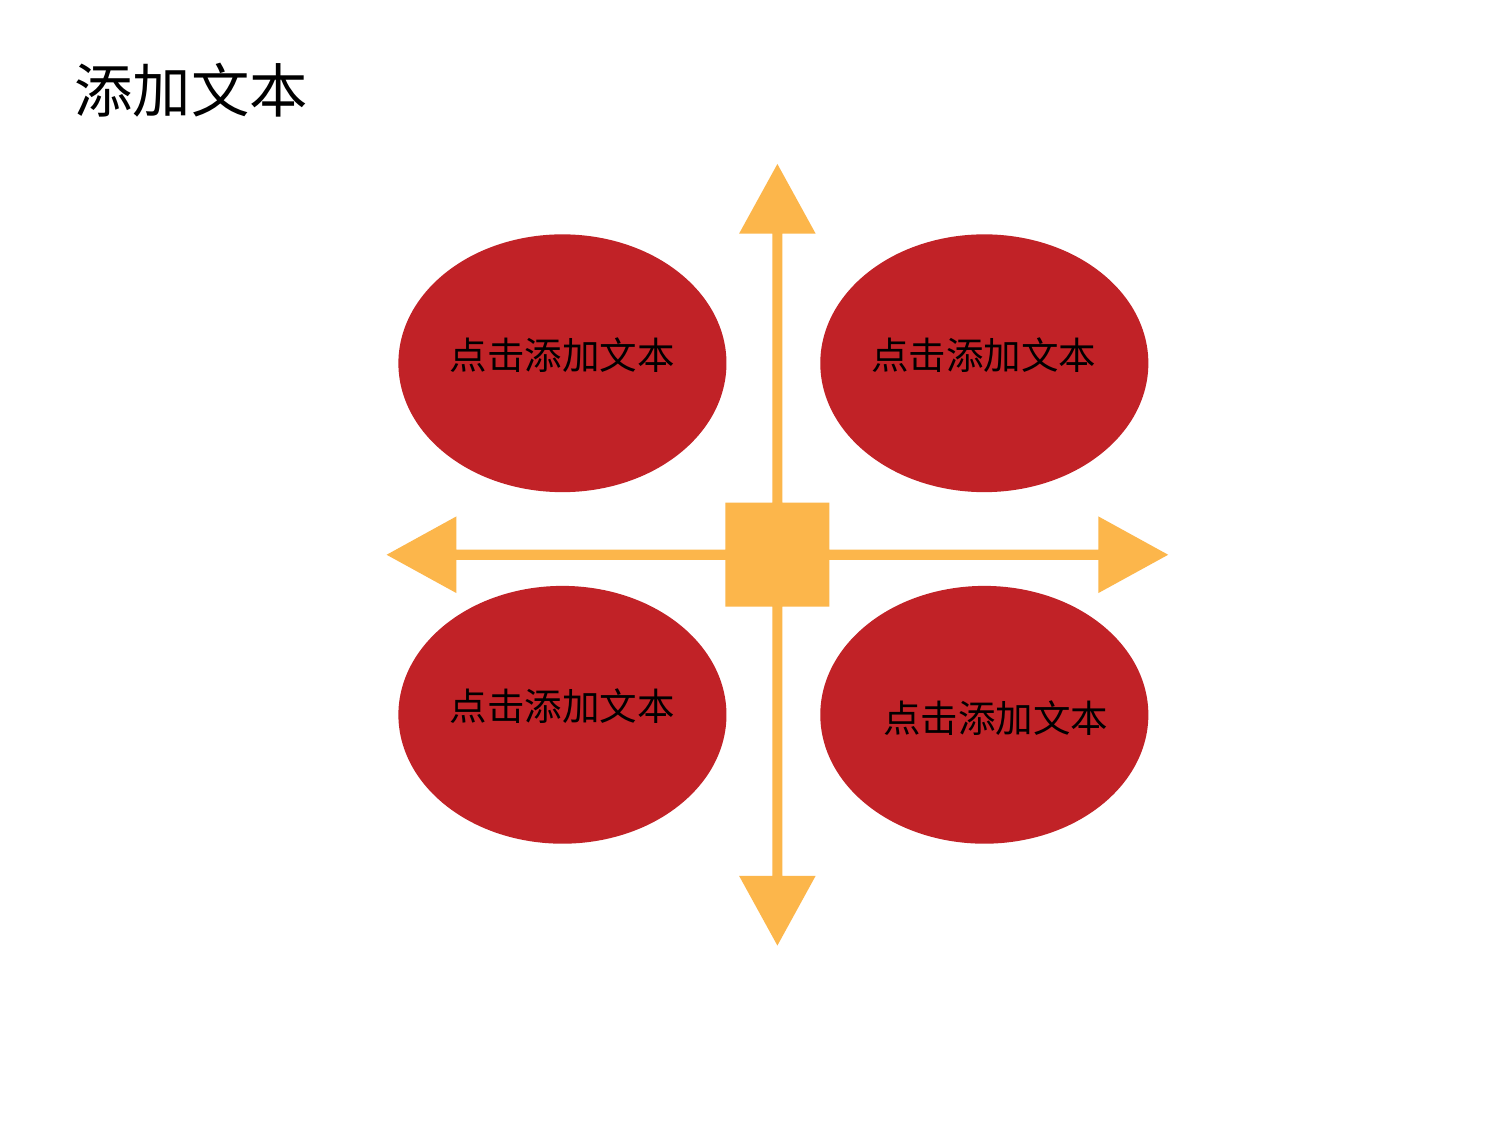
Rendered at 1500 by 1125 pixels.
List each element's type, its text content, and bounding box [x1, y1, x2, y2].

text_box 点击添加文本 [868, 687, 1124, 748]
text_box [818, 232, 1151, 495]
text_box [396, 583, 729, 846]
text_box [396, 232, 729, 495]
text_box [818, 583, 1151, 846]
text_box 点击添加文本 [434, 676, 690, 736]
text_box 点击添加文本 [856, 324, 1112, 385]
text_box [384, 161, 1171, 948]
text_box 点击添加文本 [434, 324, 690, 385]
text_box 添加文本 [60, 46, 323, 132]
